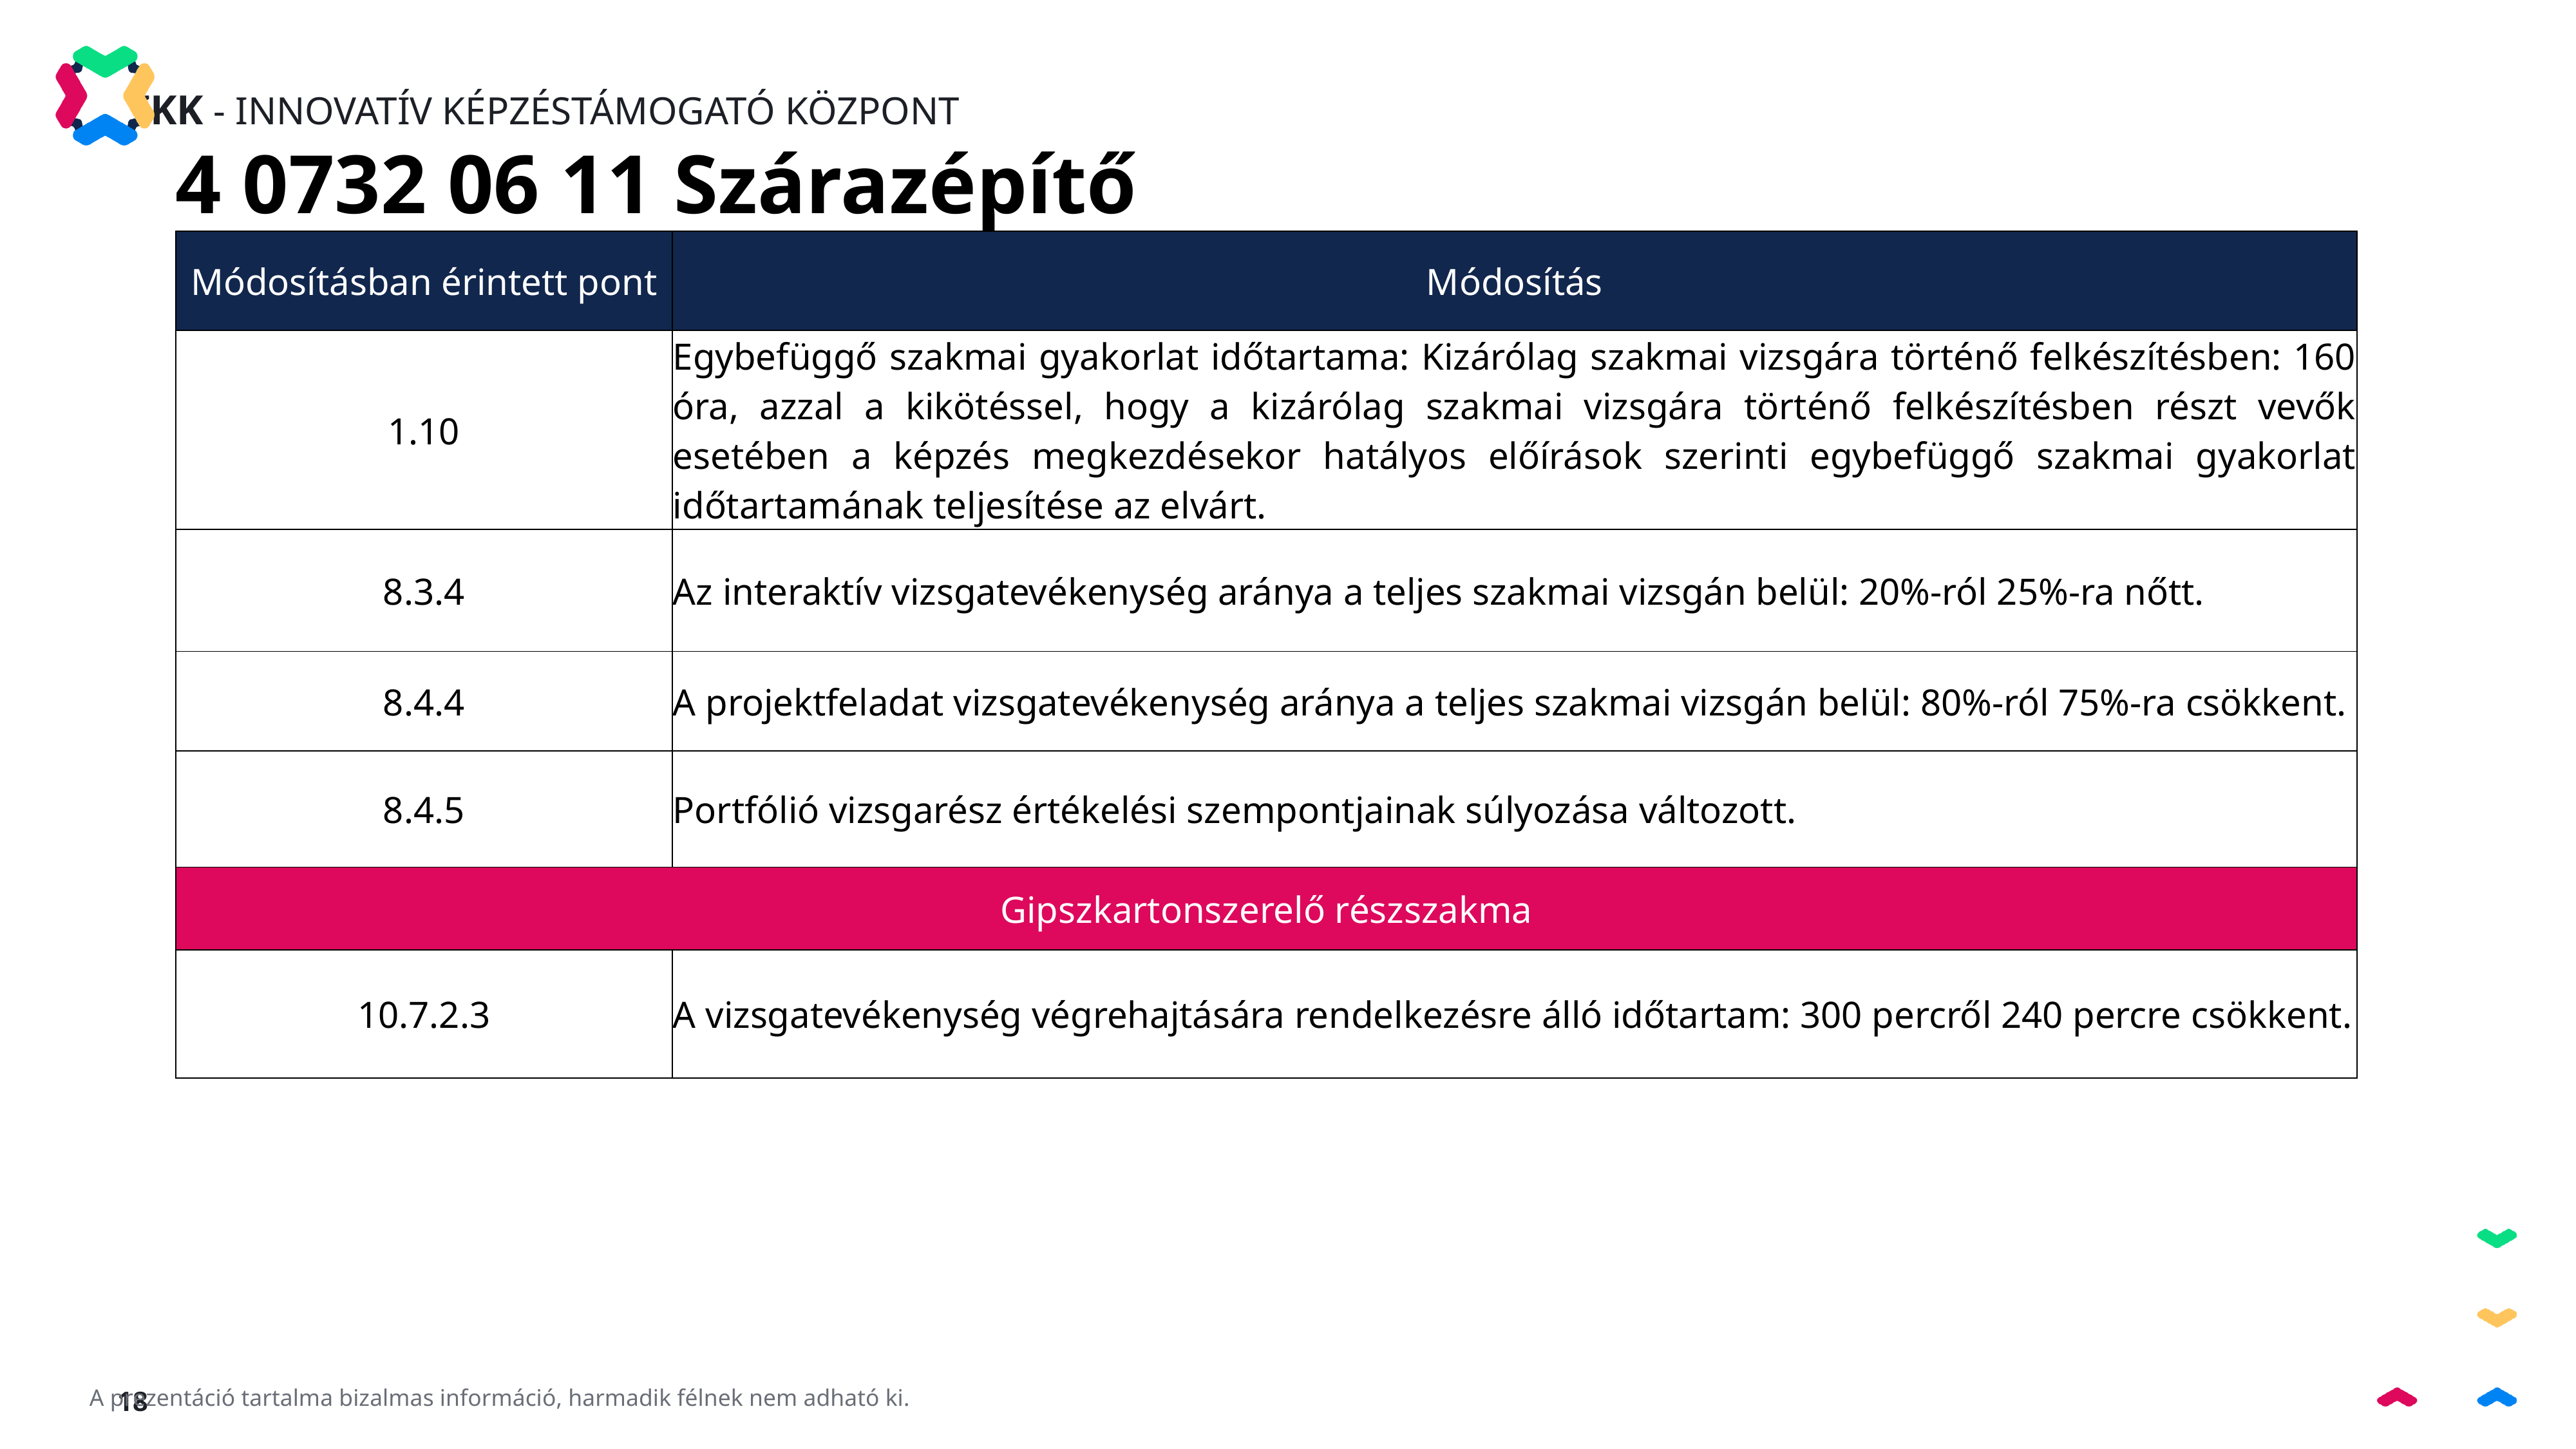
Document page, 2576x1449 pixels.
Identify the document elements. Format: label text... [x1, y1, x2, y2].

table_cell Egybefüggő szakmai gyakorlat időtartama: Kizárólag szakmai vizsgára történő felkészítésben: 160 óra, azzal a kikötéssel, hogy a kizárólag szakmai vizsgára történő felkészítésben részt vevők esetében a képzés megkezdésekor hatályos előírások szerinti egybefüggő szakmai gyakorlat időtartamának teljesítése az elvárt. [673, 331, 2356, 529]
table_cell Az interaktív vizsgatevékenység aránya a teljes szakmai vizsgán belül: 20%-ról 25%-ra nőtt. [673, 530, 2356, 651]
table_cell A projektfeladat vizsgatevékenység aránya a teljes szakmai vizsgán belül: 80%-ról 75%-ra csökkent. [673, 652, 2356, 750]
table_header Módosítás [673, 232, 2356, 330]
table_cell 8.4.5 [176, 752, 672, 867]
picture [55, 46, 155, 146]
table_cell 1.10 [176, 331, 672, 529]
table_cell Gipszkartonszerelő részszakma [176, 867, 2356, 949]
picture [2377, 1229, 2517, 1406]
table_cell 10.7.2.3 [176, 951, 672, 1077]
table_cell Portfólió vizsgarész értékelési szempontjainak súlyozása változott. [673, 752, 2356, 867]
list 4 0732 06 11 Szárazépítő [175, 133, 2336, 216]
table_header Módosításban érintett pont [176, 232, 672, 330]
table_cell 8.3.4 [176, 530, 672, 651]
table_cell A vizsgatevékenység végrehajtására rendelkezésre álló időtartam: 300 percről 240 percre csökkent. [673, 951, 2356, 1077]
table_cell 8.4.4 [176, 652, 672, 750]
